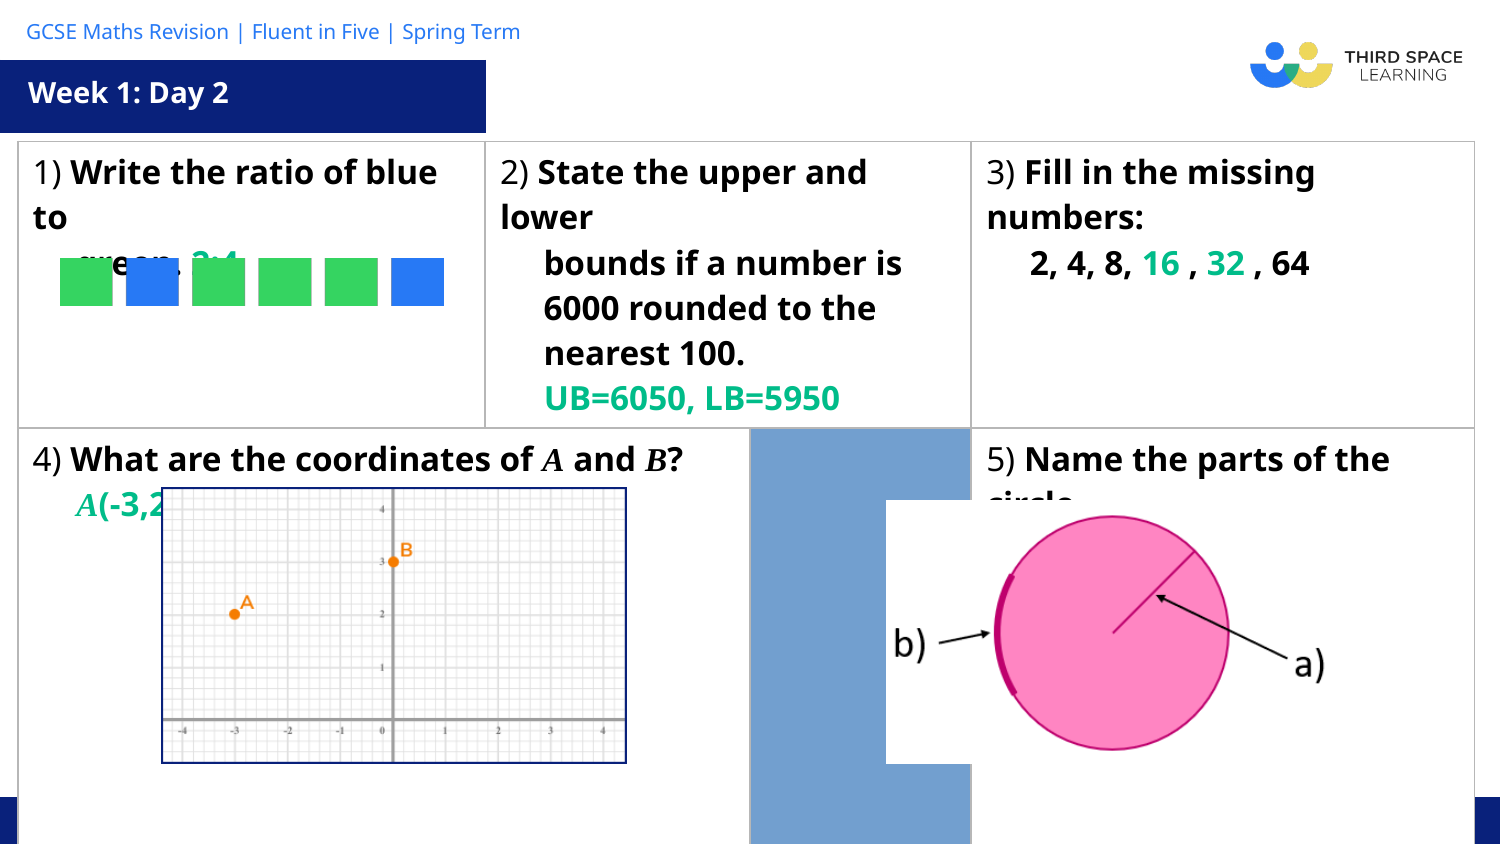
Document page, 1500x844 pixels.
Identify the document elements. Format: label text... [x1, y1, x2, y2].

table_header 3) Fill in the missing numbers: 2, 4, 8, 16 , 32 , 64 [972, 142, 1474, 427]
table_header 1) Write the ratio of blue to green. 2:4 [19, 142, 484, 427]
picture [60, 258, 445, 307]
picture [1250, 33, 1465, 99]
picture [885, 500, 1331, 764]
text_box Week 1: Day 2 [13, 59, 383, 125]
table_cell 5) Name the parts of the circle Radius Arc [972, 429, 1474, 844]
table_cell 4) What are the coordinates of A and B? A(-3,2), B(0,3) [19, 429, 749, 844]
picture [161, 487, 627, 764]
table_header 2) State the upper and lower bounds if a number is 6000 rounded to the nearest 100. UB=6050, LB=5950 [486, 142, 970, 427]
